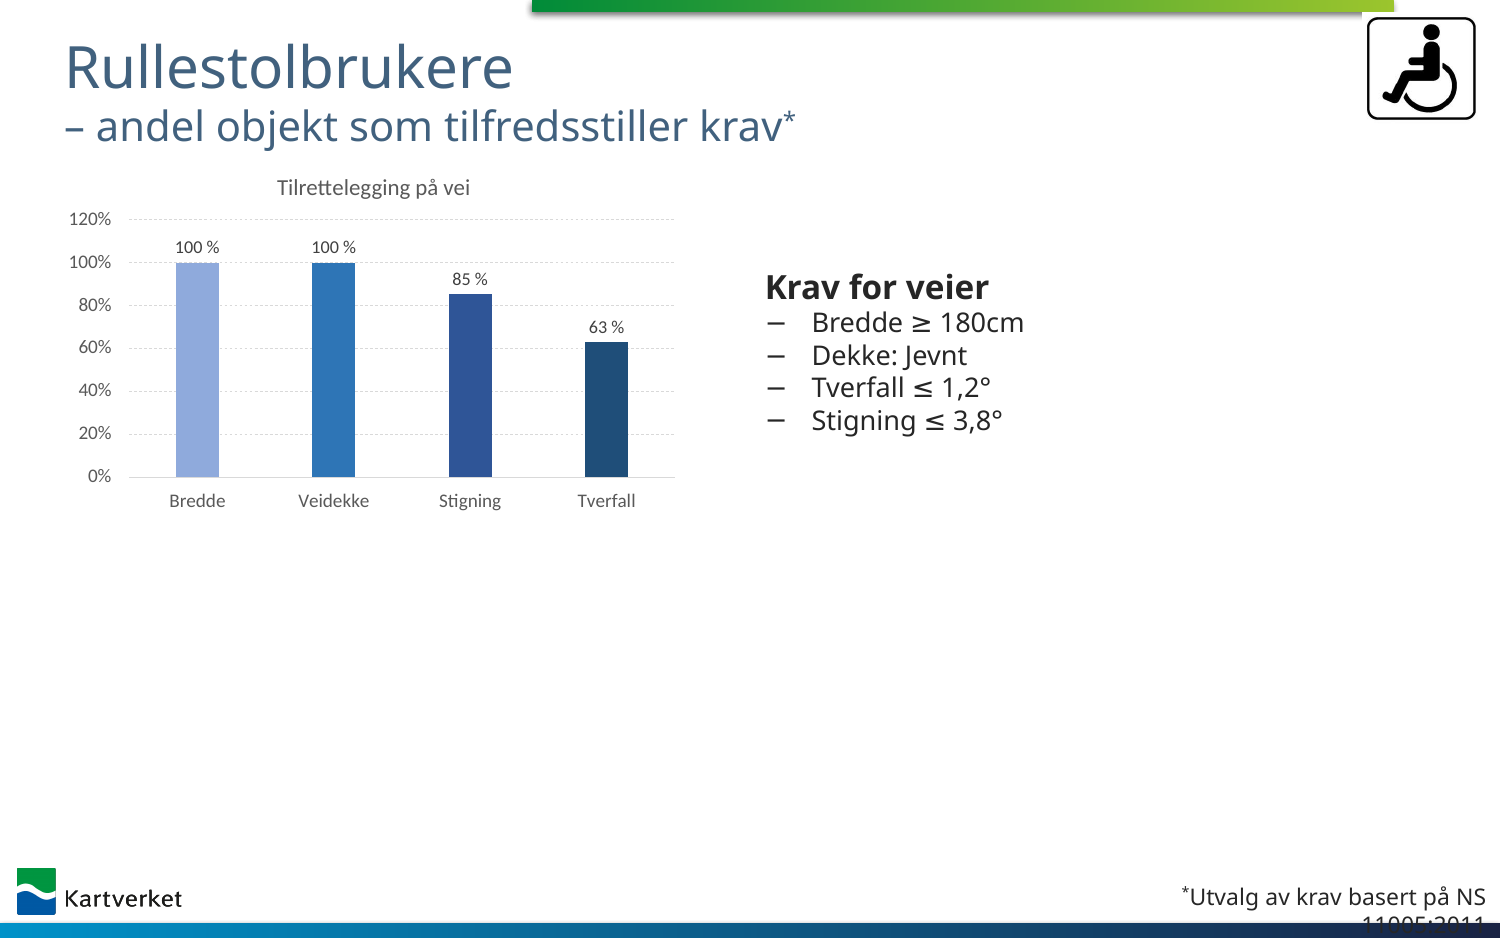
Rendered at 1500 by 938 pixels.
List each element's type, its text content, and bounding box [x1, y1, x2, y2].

picture [62, 166, 686, 519]
picture [1362, 12, 1481, 126]
text_box *Utvalg av krav basert på NS 11005:2011 [1068, 873, 1500, 938]
text_box Krav for veier Bredde ≥ 180cm Dekke: Jevnt Tverfall ≤ 1,2° Stigning ≤ 3,8° [750, 258, 1234, 444]
text_box Rullestolbrukere – andel objekt som tilfredsstiller krav* [49, 25, 1431, 158]
